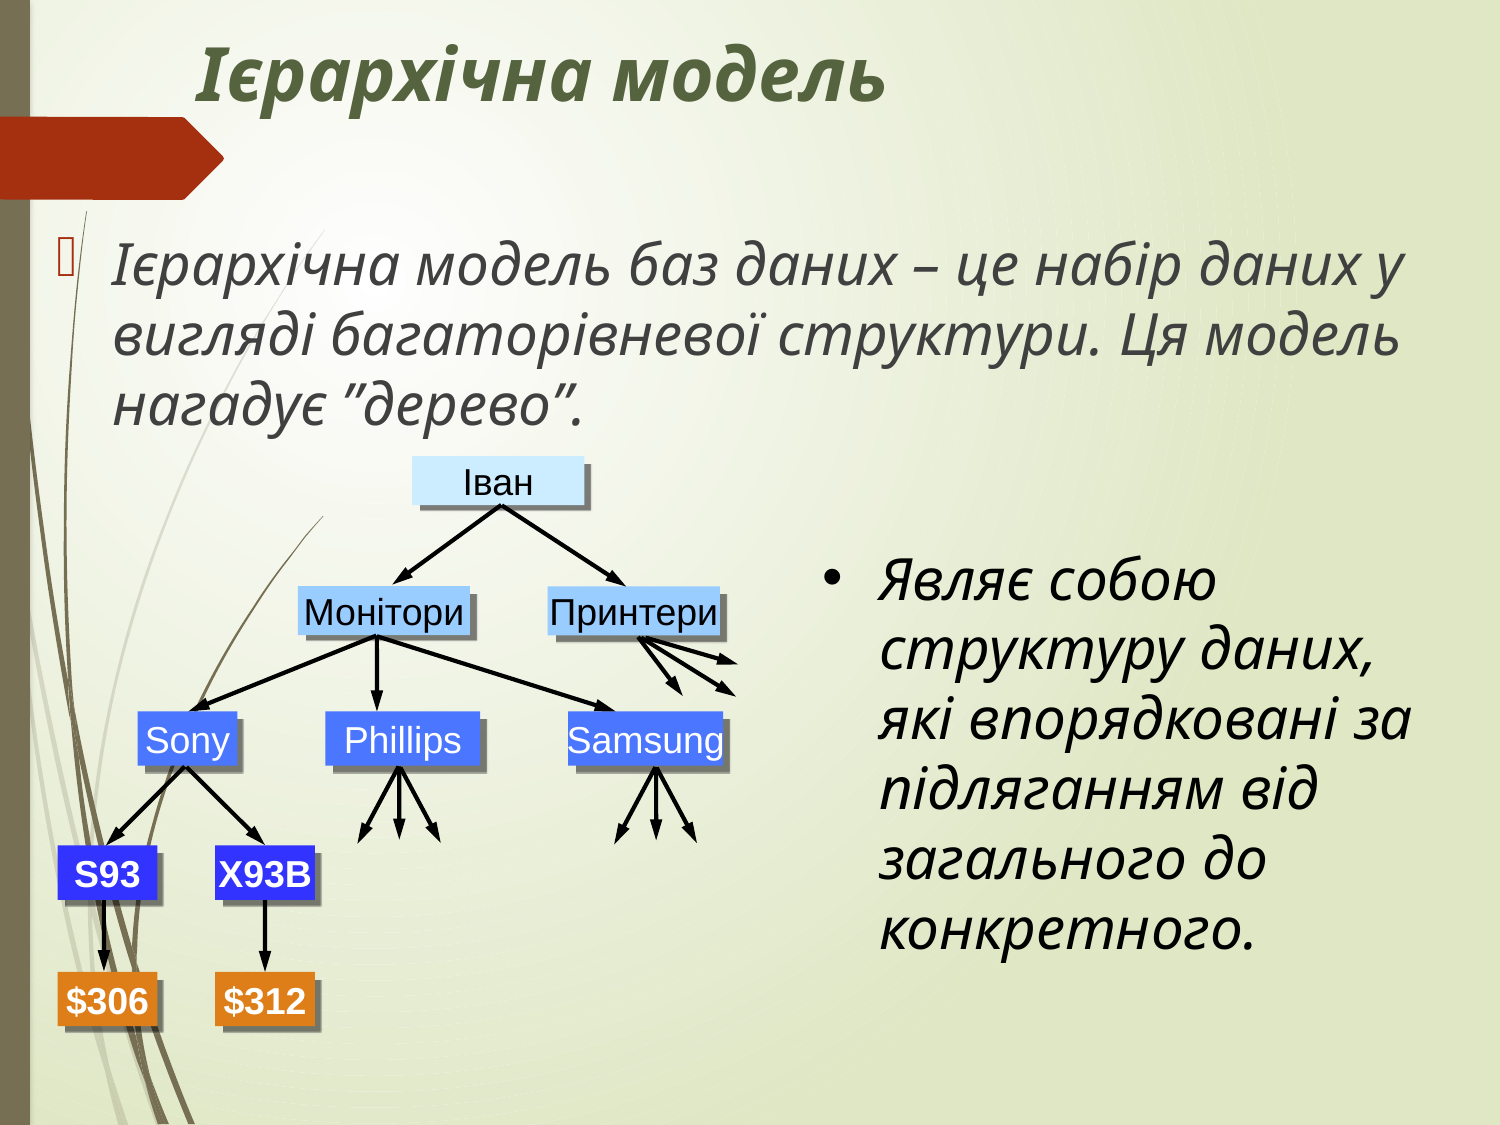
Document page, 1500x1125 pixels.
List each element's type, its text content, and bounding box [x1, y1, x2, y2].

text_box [57, 455, 739, 1027]
text_box Являє собою структуру даних, які впорядковані за підляганням від загального до конкретного. [807, 534, 1457, 1057]
title Ієрархічна модель [183, 19, 1471, 173]
list Ієрархічна модель баз даних – це набір даних у вигляді багаторівневої структури. Ця модель нагадує ”дерево”. [41, 219, 1436, 490]
